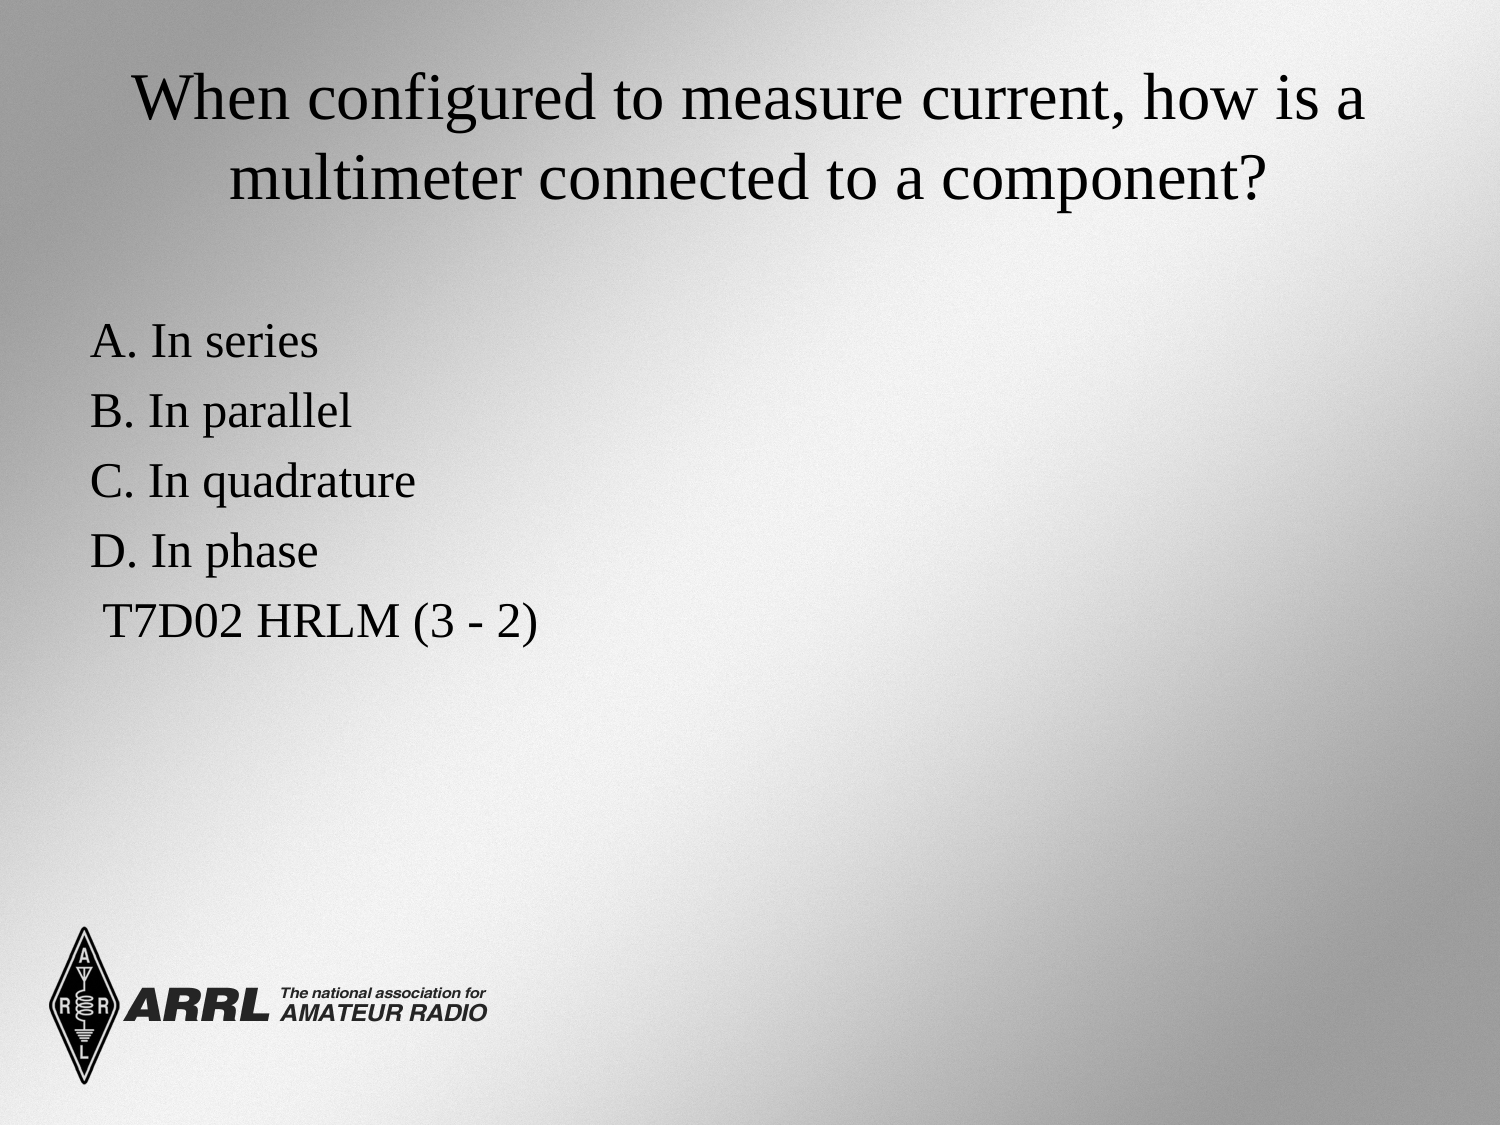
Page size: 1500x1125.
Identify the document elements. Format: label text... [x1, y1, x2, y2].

picture [0, 0, 1500, 1125]
list A. In series B. In parallel C. In quadrature D. In phase T7D02 HRLM (3 - 2) [75, 299, 1425, 1005]
title When configured to measure current, how is a multimeter connected to a component? [75, 45, 1425, 233]
